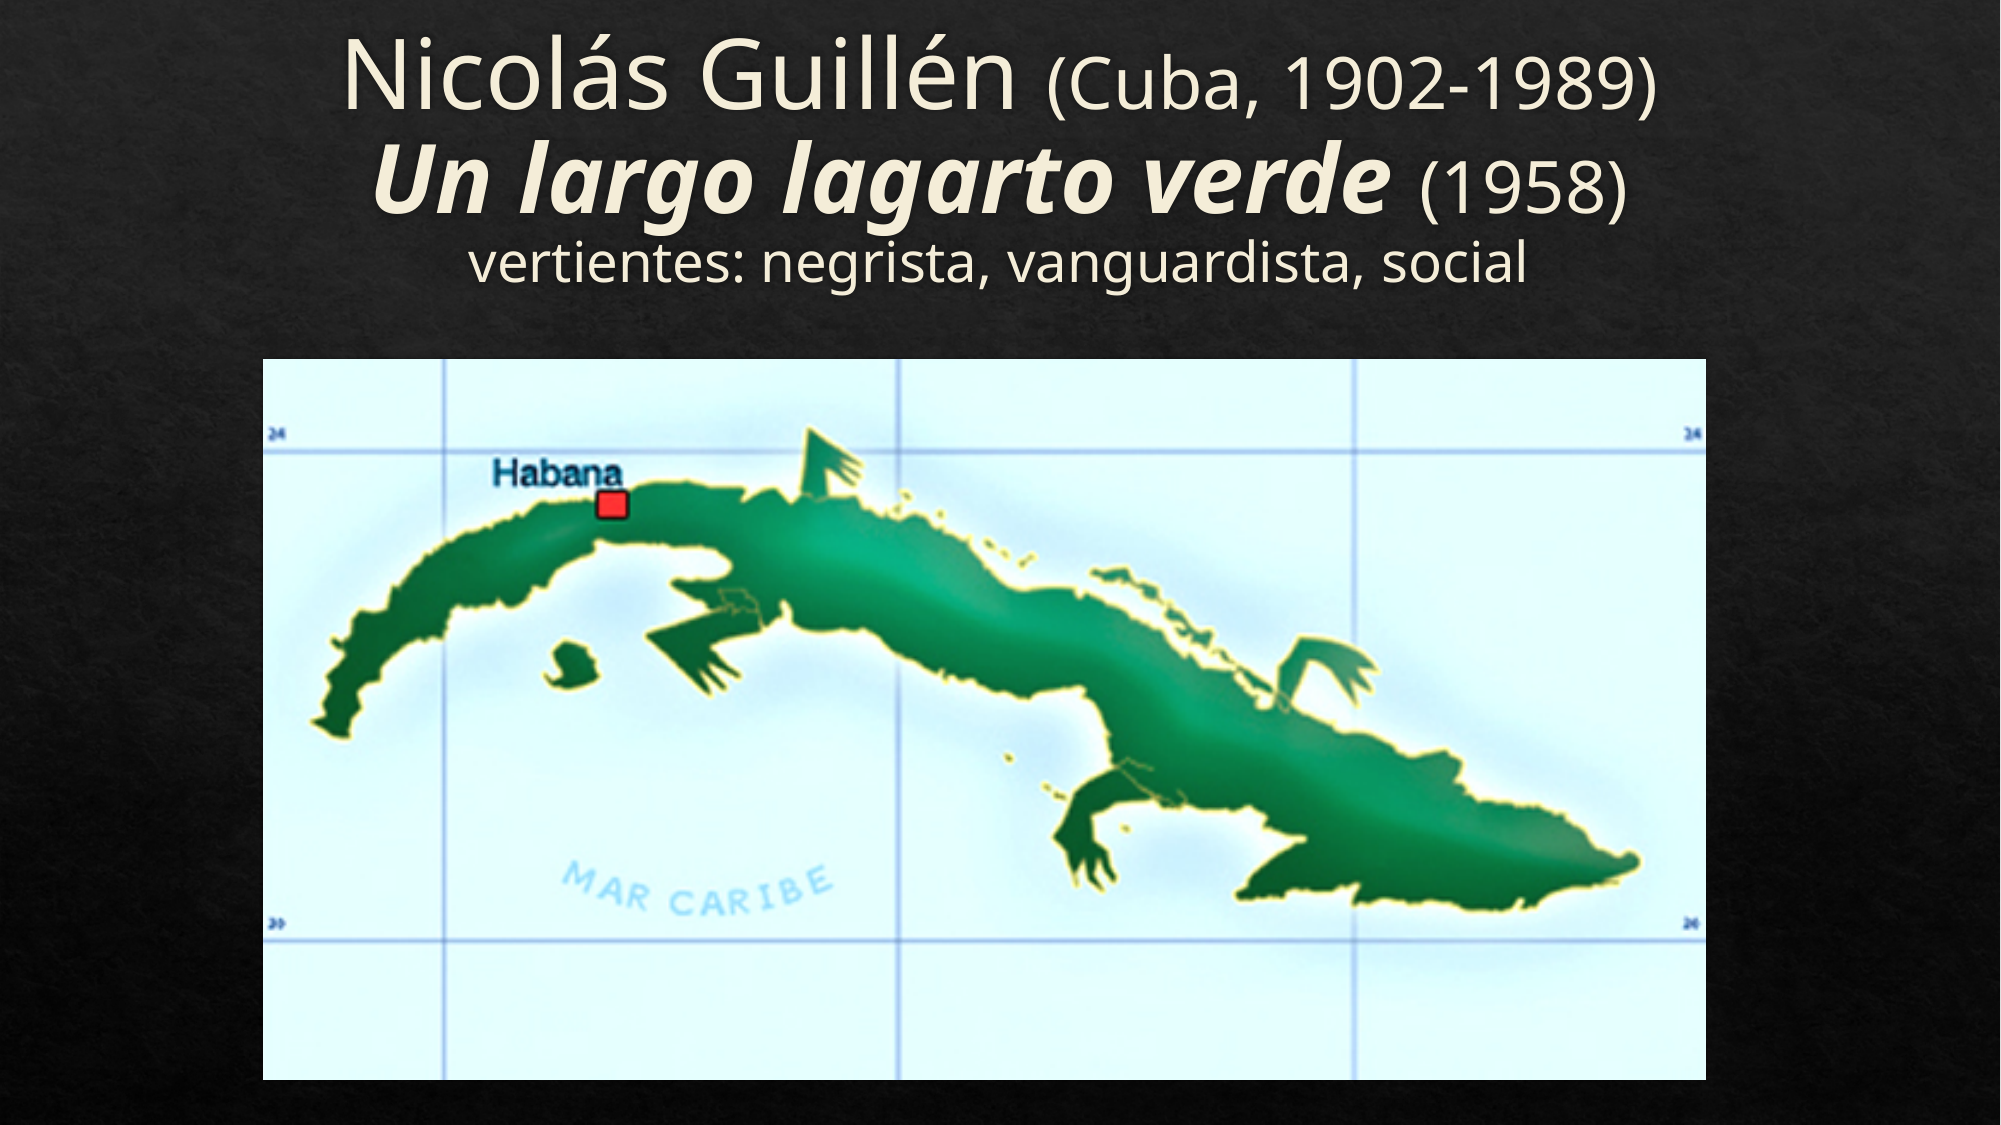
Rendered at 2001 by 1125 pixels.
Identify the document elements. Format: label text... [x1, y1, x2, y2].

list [263, 359, 1706, 1081]
title Nicolás Guillén (Cuba, 1902-1989) Un largo lagarto verde (1958) vertientes: negrista, vanguardista, social [149, 17, 1849, 303]
